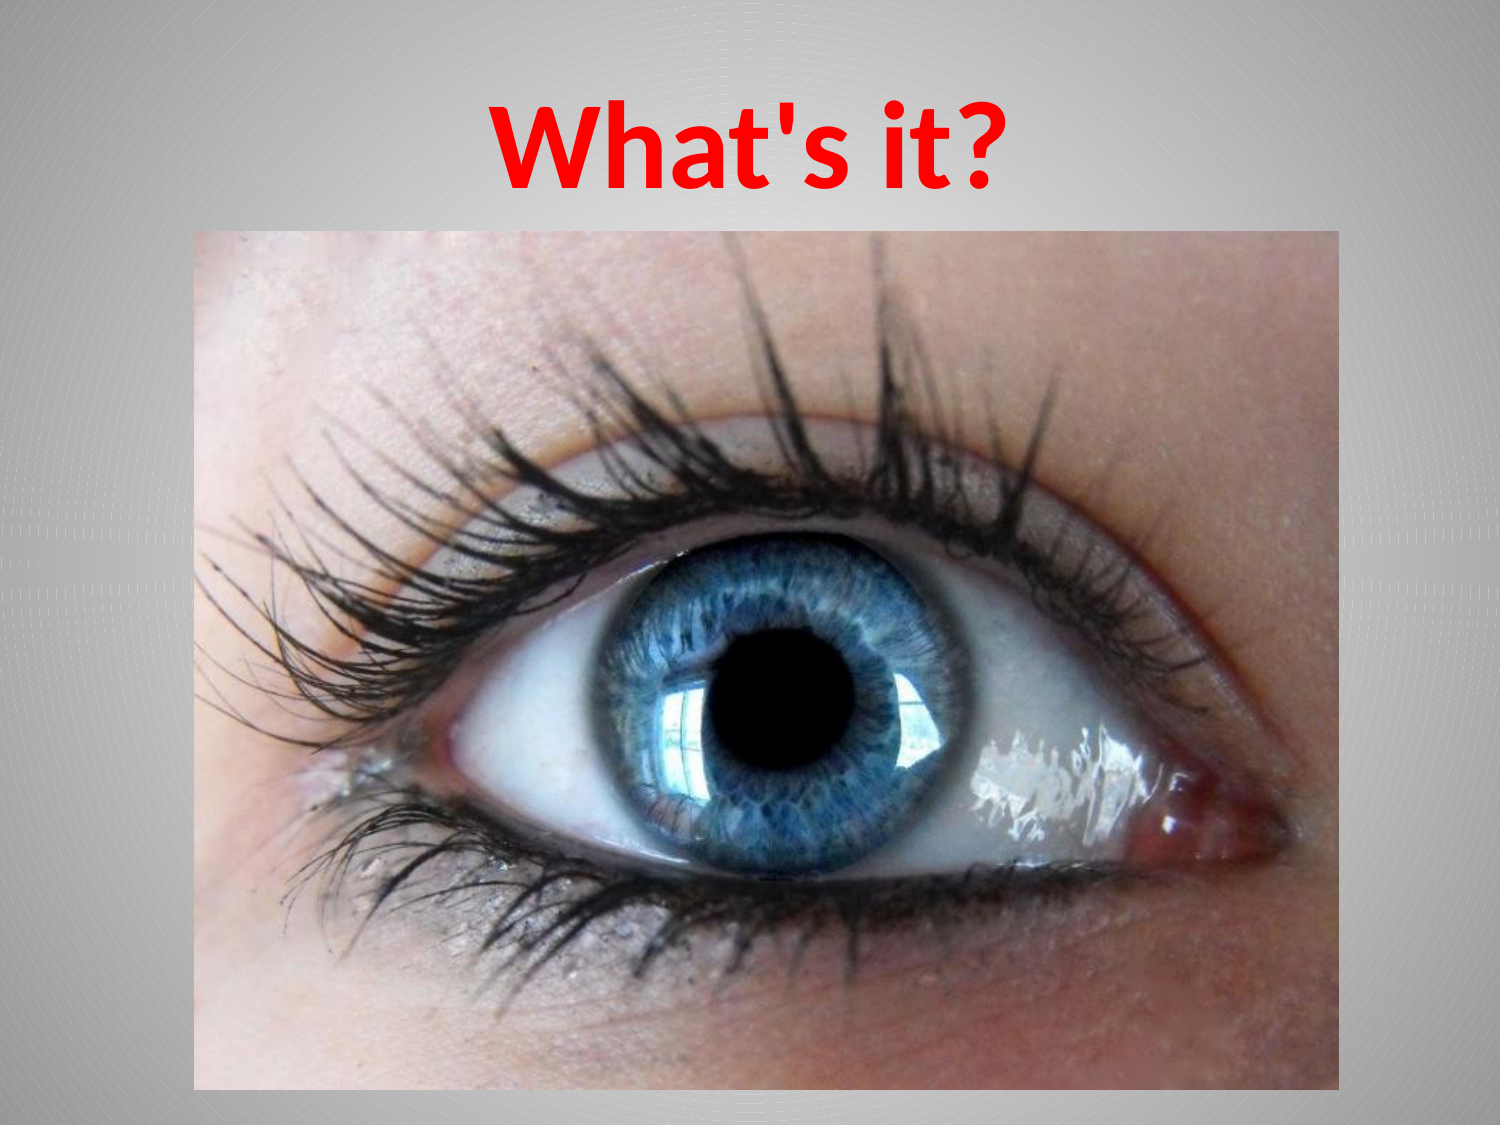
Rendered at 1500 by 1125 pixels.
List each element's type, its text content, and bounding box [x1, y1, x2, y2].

picture [194, 231, 1339, 1090]
title What's it? [75, 45, 1425, 233]
